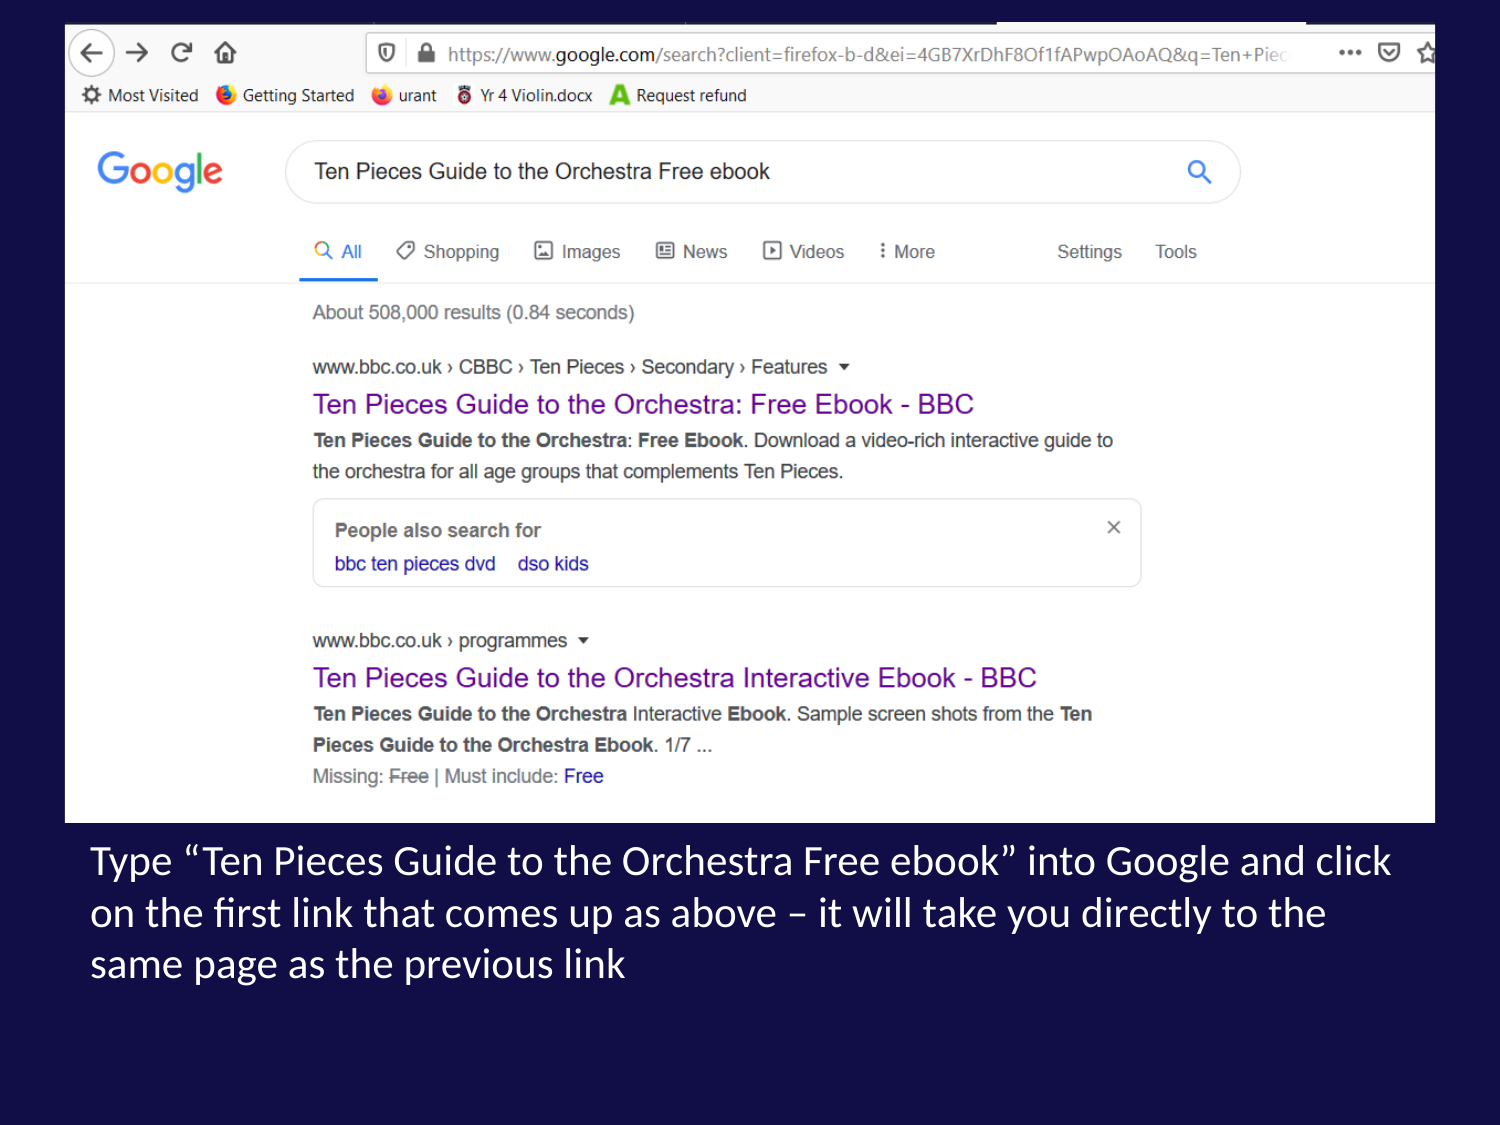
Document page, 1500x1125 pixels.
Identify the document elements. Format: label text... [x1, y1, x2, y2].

list Type “Ten Pieces Guide to the Orchestra Free ebook” into Google and click on the first link that comes up as above – it will take you directly to the same page as the previous link [75, 832, 1425, 1005]
picture [64, 21, 1436, 823]
